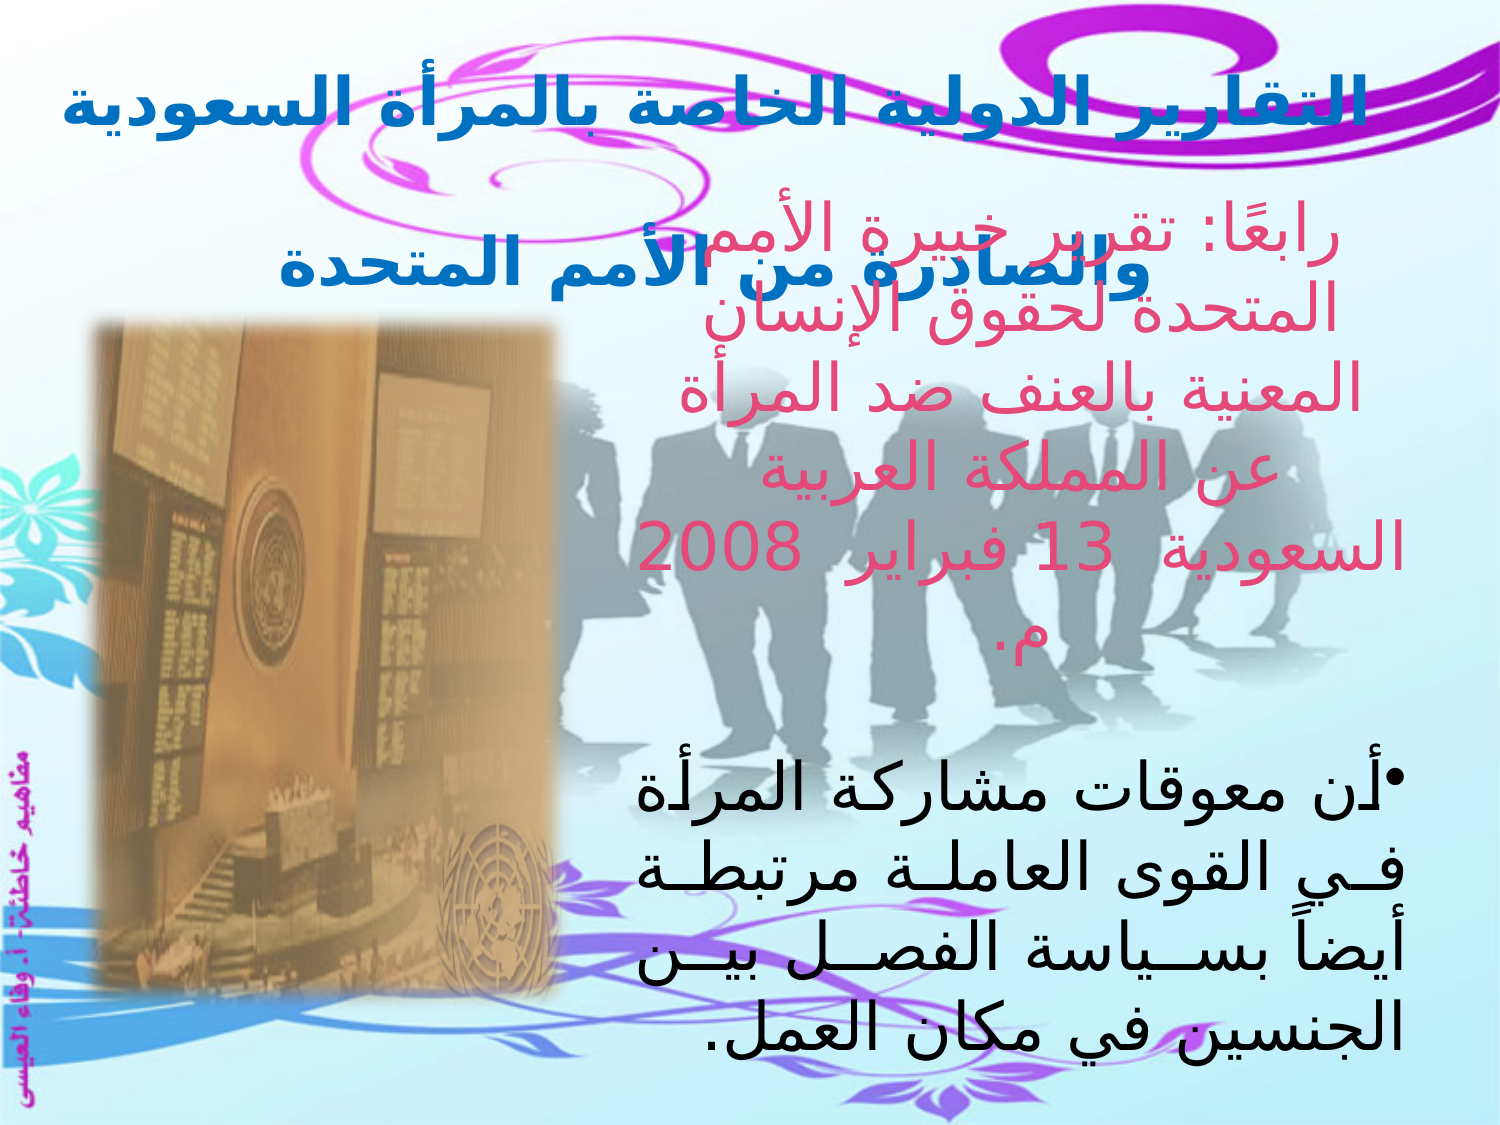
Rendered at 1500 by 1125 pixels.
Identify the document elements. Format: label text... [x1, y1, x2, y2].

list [76, 306, 574, 1012]
text_box رابعًا: تقرير خبيرة الأمم المتحدة لحقوق الإنسان المعنية بالعنف ضد المرأة عن المملكة العربية السعودية 13 فبراير 2008 م. أن معوقات مشاركة المرأة في القوى العاملة مرتبطة أيضاً بسياسة الفصل بين الجنسين في مكان العمل. [620, 176, 1424, 1072]
picture [0, 0, 1500, 1125]
title التقارير الدولية الخاصة بالمرأة السعودية والصادرة من الأمم المتحدة [41, 125, 1392, 314]
